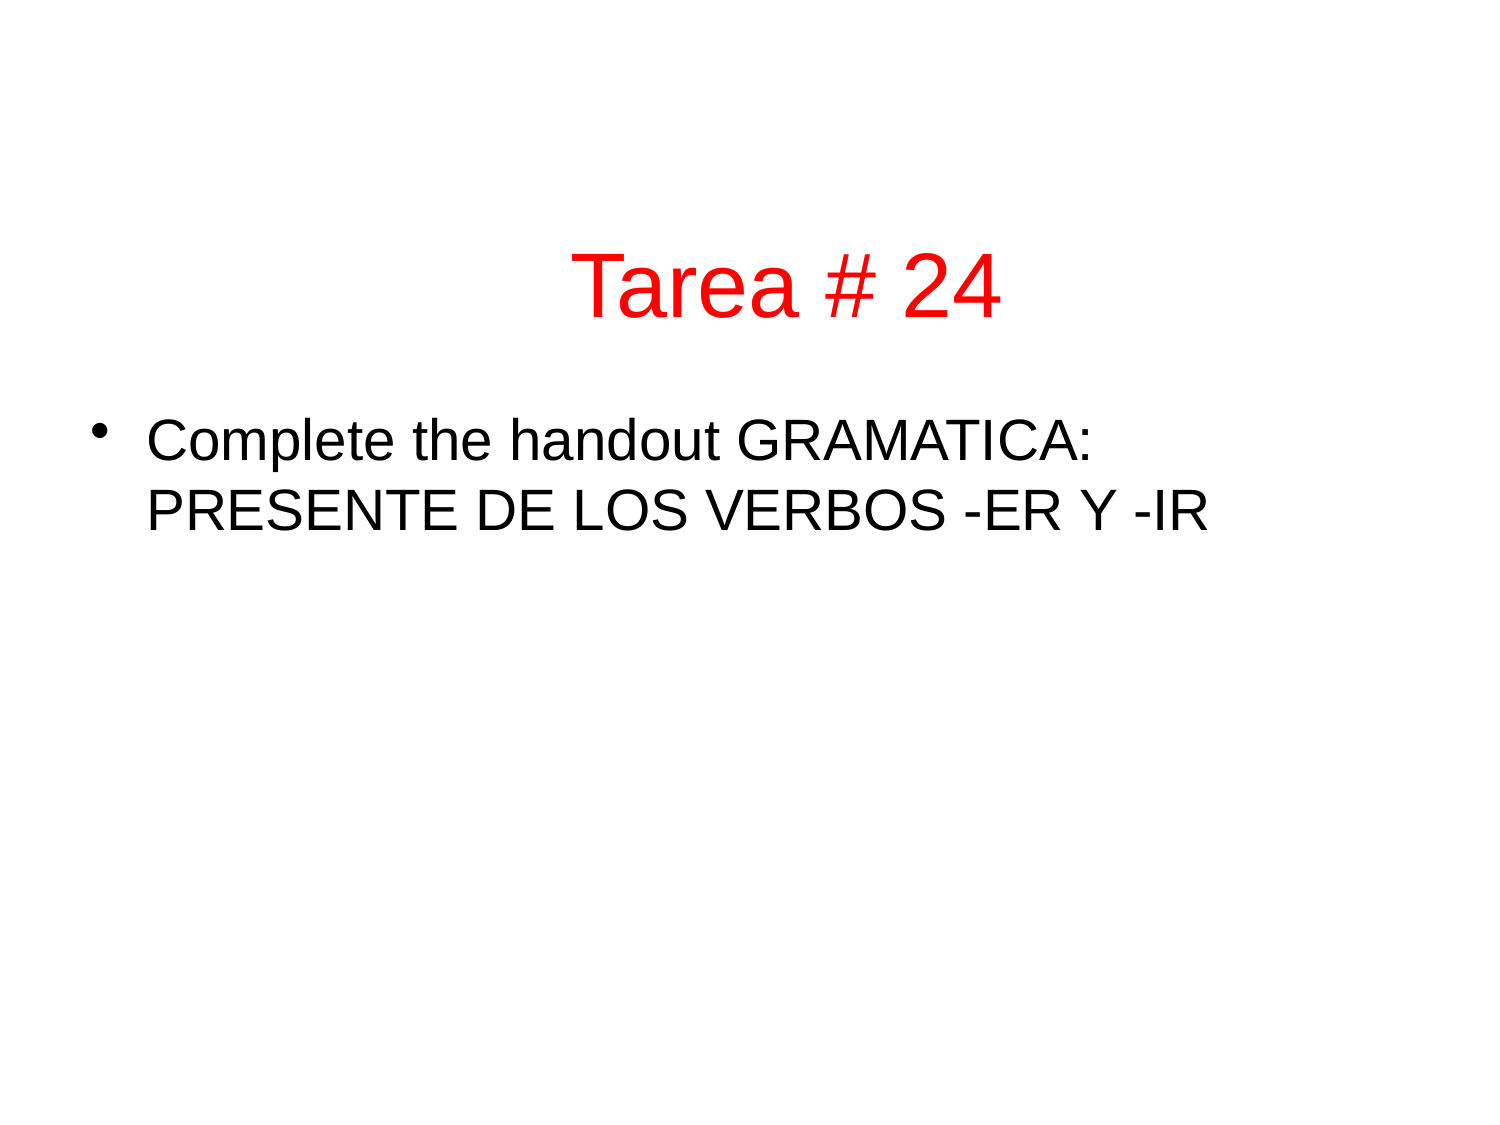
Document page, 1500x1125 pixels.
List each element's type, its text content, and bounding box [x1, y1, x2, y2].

text_box Tarea # 24 [112, 187, 1463, 375]
list Complete the handout GRAMATICA: PRESENTE DE LOS VERBOS -ER Y -IR [75, 149, 1425, 1075]
